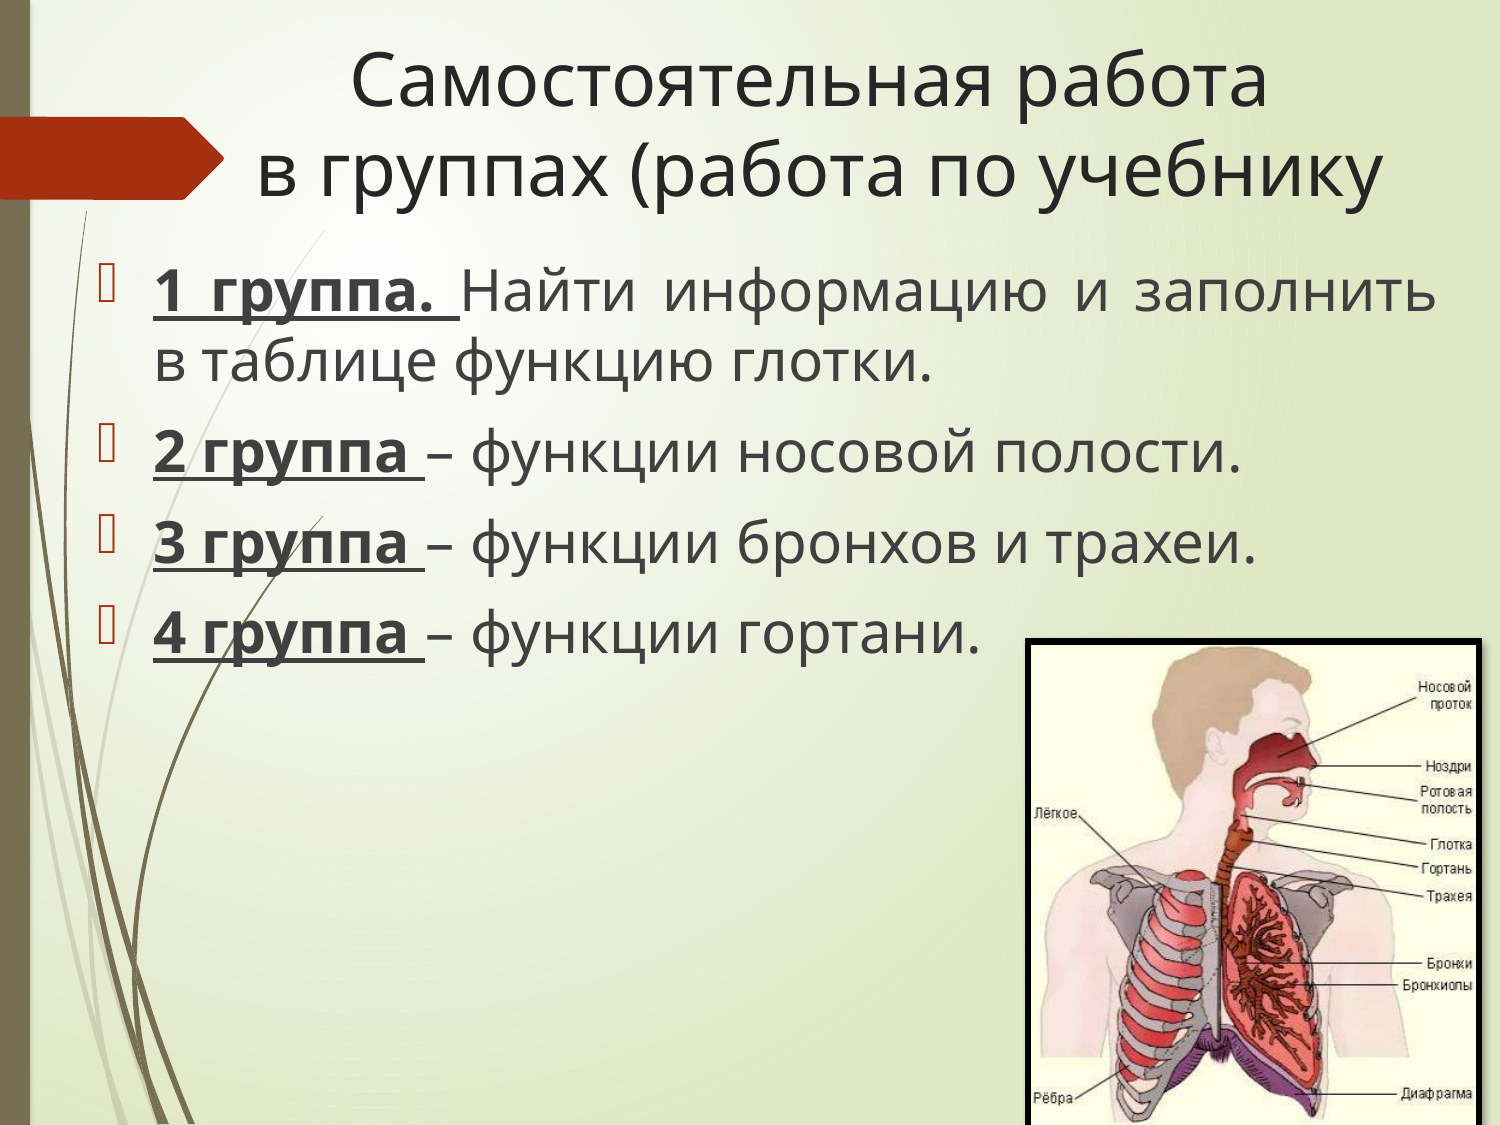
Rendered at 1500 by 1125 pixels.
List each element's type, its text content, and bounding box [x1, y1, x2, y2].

picture [1030, 644, 1476, 1125]
list 1 группа. Найти информацию и заполнить в таблице функцию глотки. 2 группа – функции носовой полости. 3 группа – функции бронхов и трахеи. 4 группа – функции гортани. [82, 246, 1454, 970]
title Самостоятельная работа в группах (работа по учебнику [199, 23, 1442, 246]
